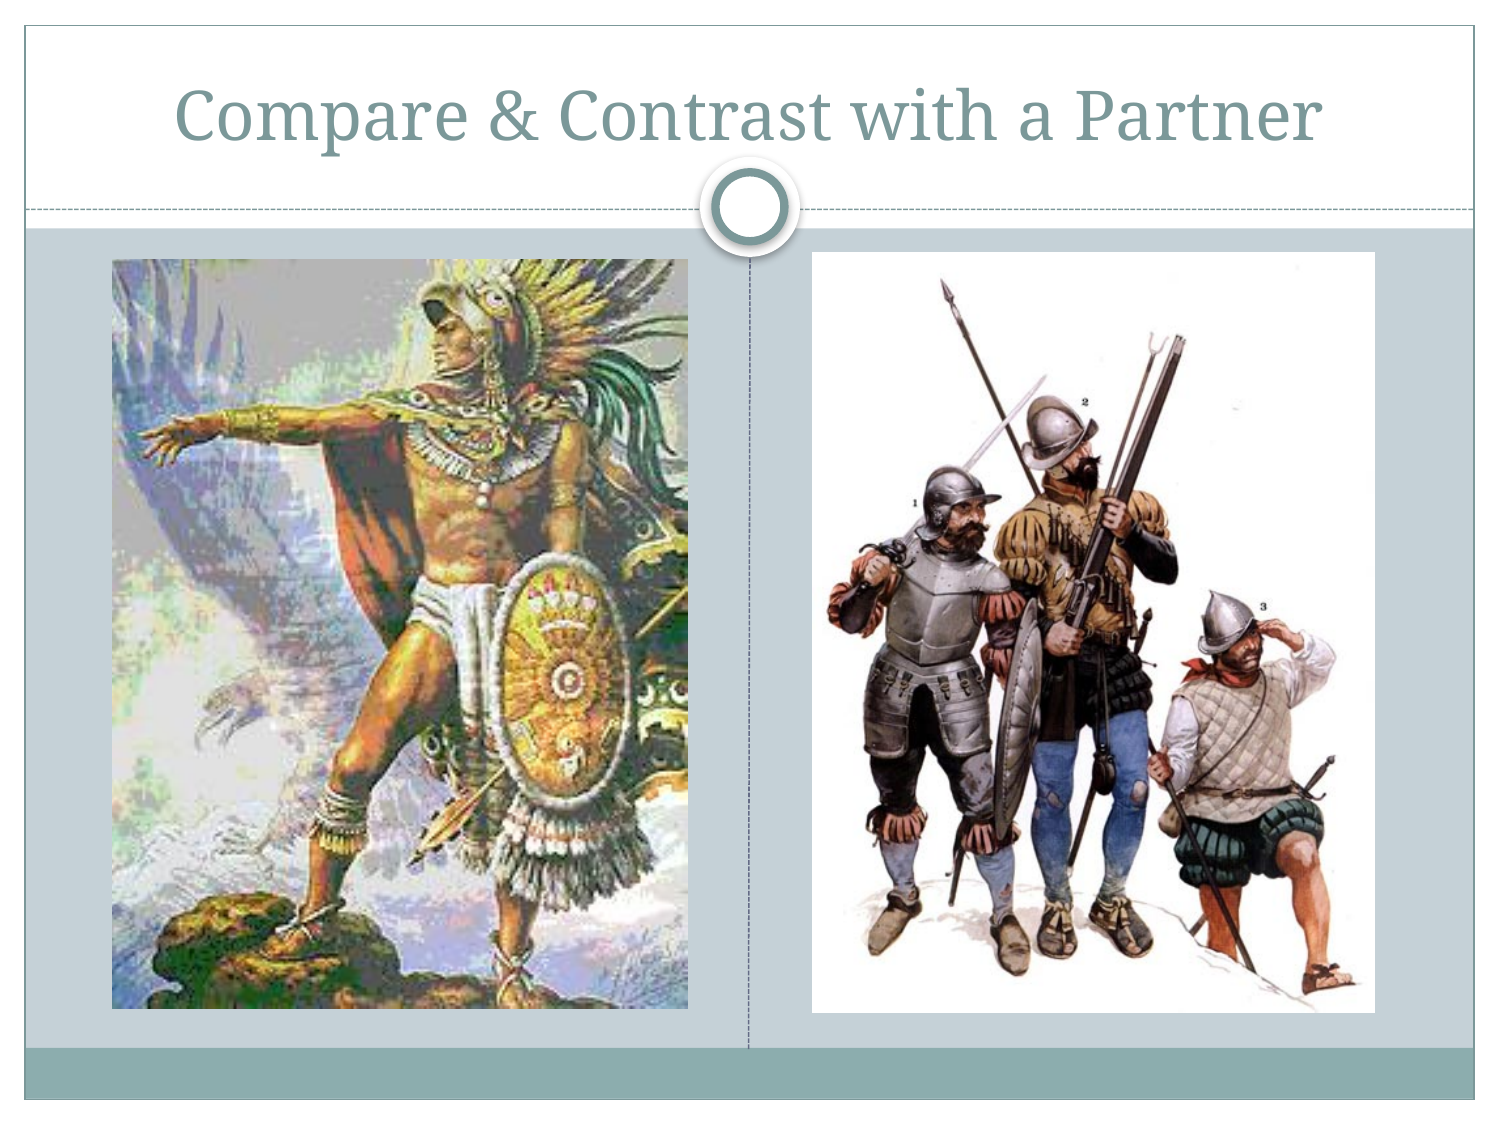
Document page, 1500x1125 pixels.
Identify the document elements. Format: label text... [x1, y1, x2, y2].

title Compare & Contrast with a Partner [49, 37, 1450, 162]
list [812, 252, 1376, 1013]
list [112, 259, 688, 1009]
